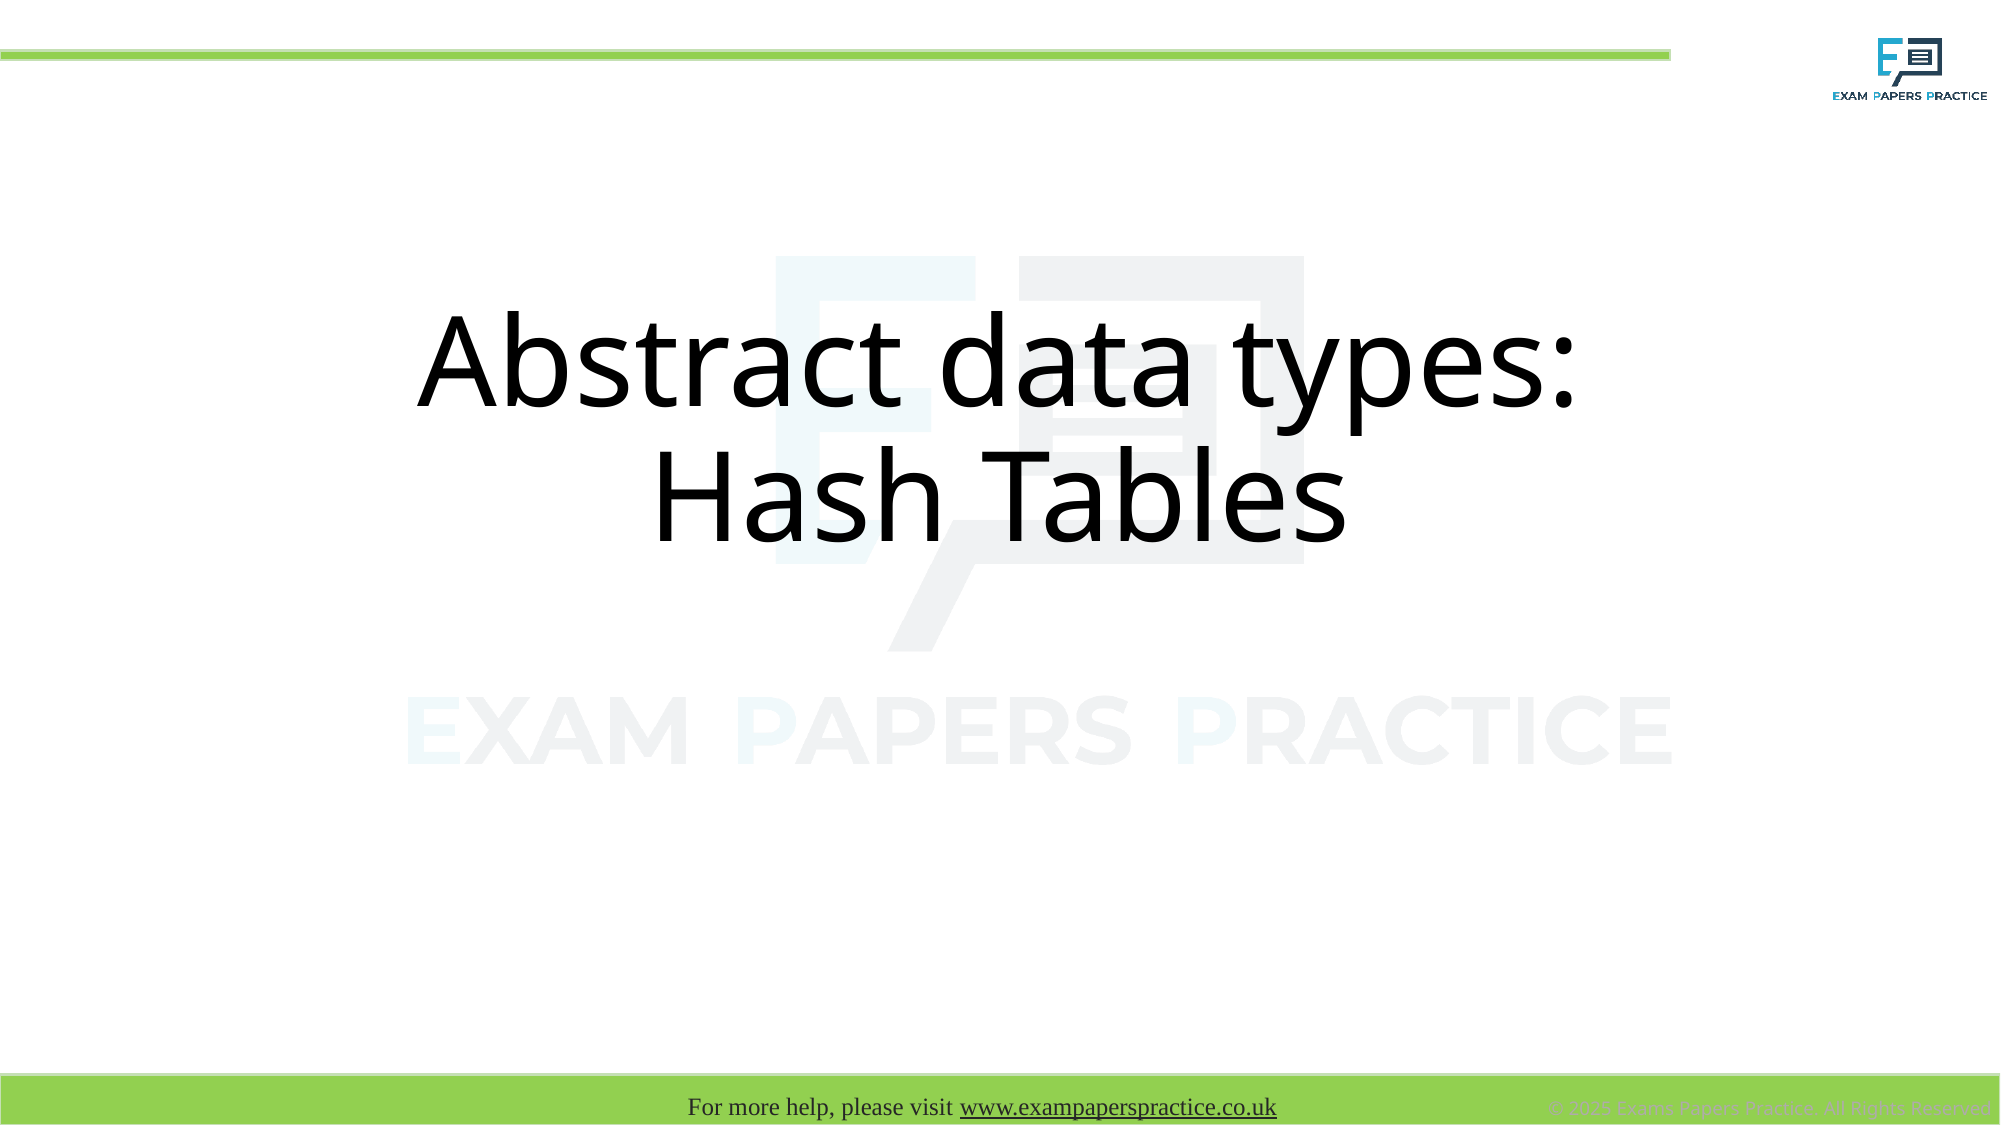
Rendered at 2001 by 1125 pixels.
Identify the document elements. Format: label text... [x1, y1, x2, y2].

title Abstract data types: Hash Tables [249, 184, 1750, 576]
